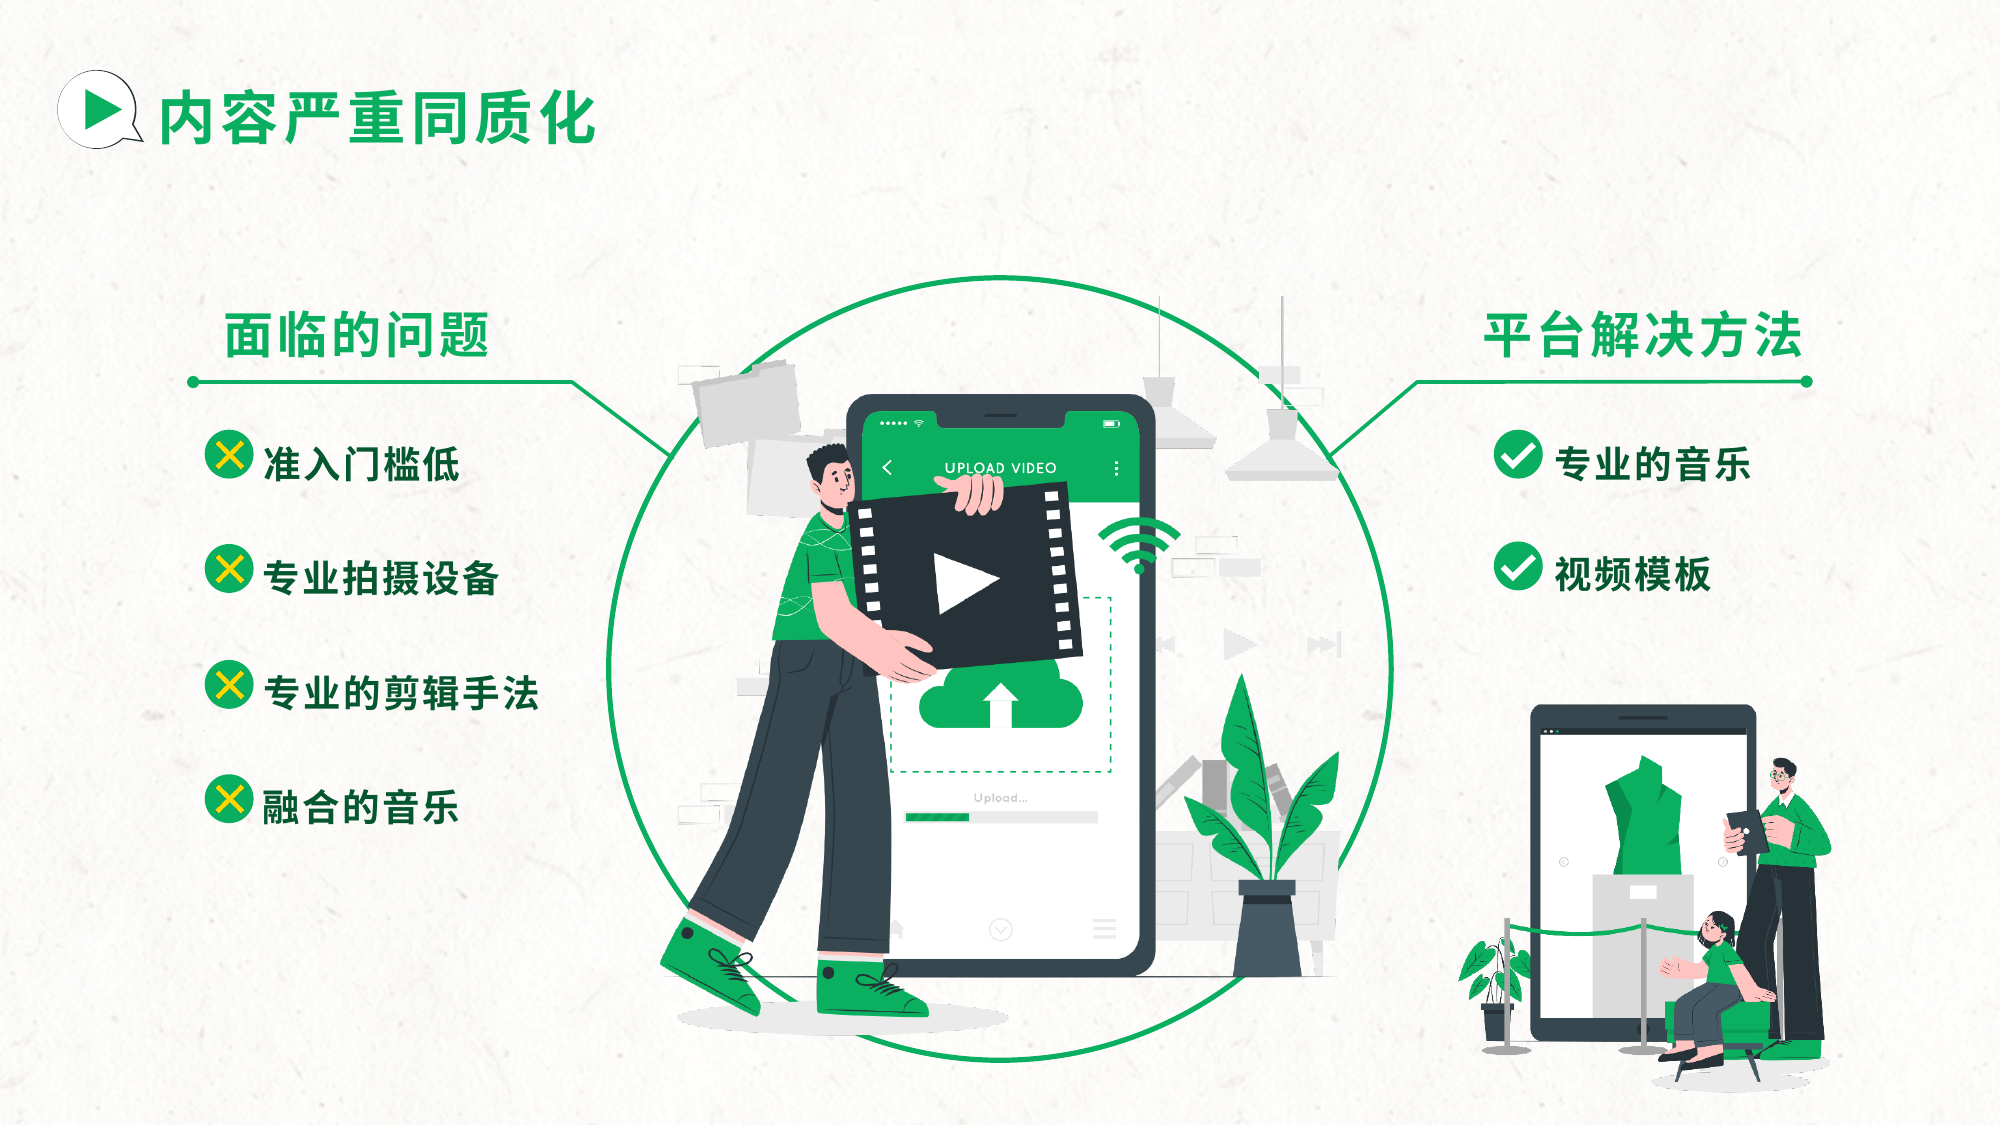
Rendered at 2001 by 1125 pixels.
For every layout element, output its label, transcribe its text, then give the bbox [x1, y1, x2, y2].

text_box 面临的问题 [208, 296, 505, 372]
text_box [1392, 375, 1813, 448]
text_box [1493, 530, 1730, 599]
text_box [186, 375, 609, 448]
text_box 平台解决方法 [1467, 296, 1819, 372]
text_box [57, 69, 145, 149]
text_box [204, 534, 542, 603]
text_box [878, 276, 1122, 296]
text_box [204, 763, 542, 832]
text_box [204, 648, 564, 718]
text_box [204, 420, 496, 489]
picture [0, 0, 2001, 1125]
title 内容严重同质化 [142, 81, 623, 161]
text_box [1493, 420, 1770, 489]
